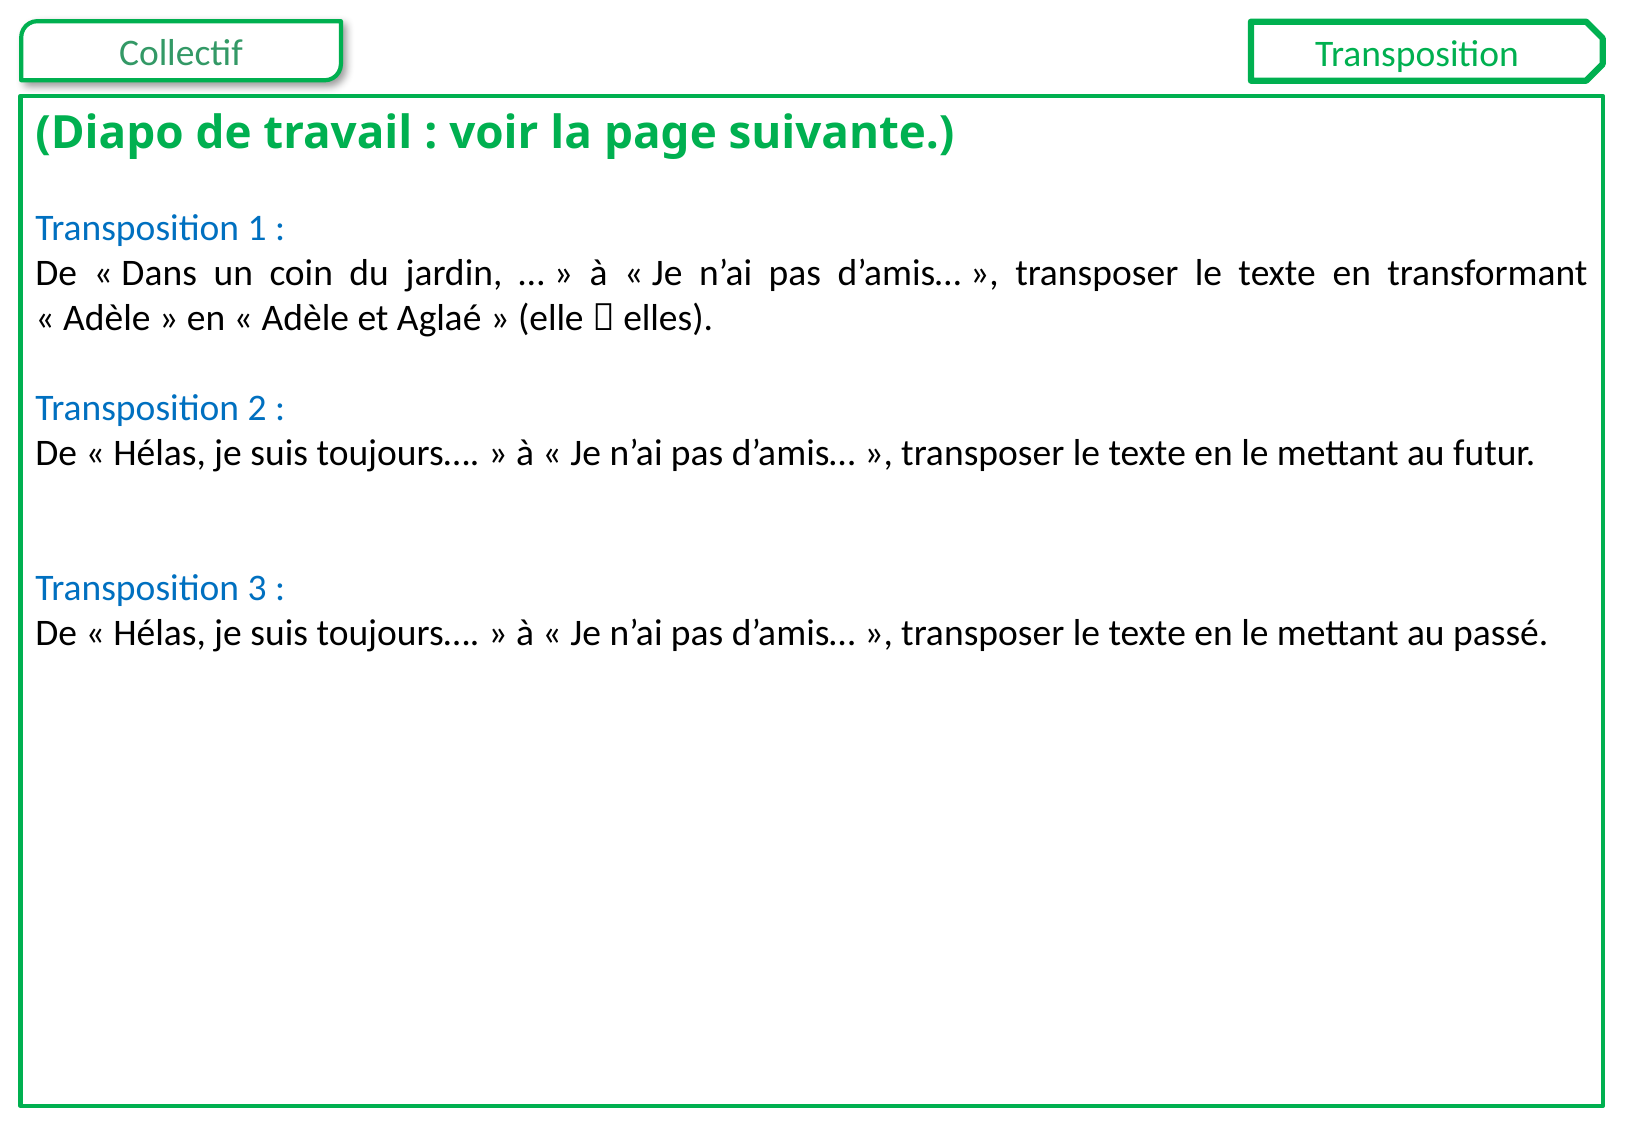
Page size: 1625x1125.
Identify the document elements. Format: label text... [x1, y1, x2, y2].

list Transposition [1250, 21, 1584, 81]
list (Diapo de travail : voir la page suivante.) Transposition 1 : De « Dans un coin du jardin, … » à « Je n’ai pas d’amis… », transposer le texte en transformant « Adèle » en « Adèle et Aglaé » (elle  elles). Transposition 2 : De « Hélas, je suis toujours…. » à « Je n’ai pas d’amis… », transposer le texte en le mettant au futur. Transposition 3 : De « Hélas, je suis toujours…. » à « Je n’ai pas d’amis… », transposer le texte en le mettant au passé. [18, 94, 1605, 1108]
